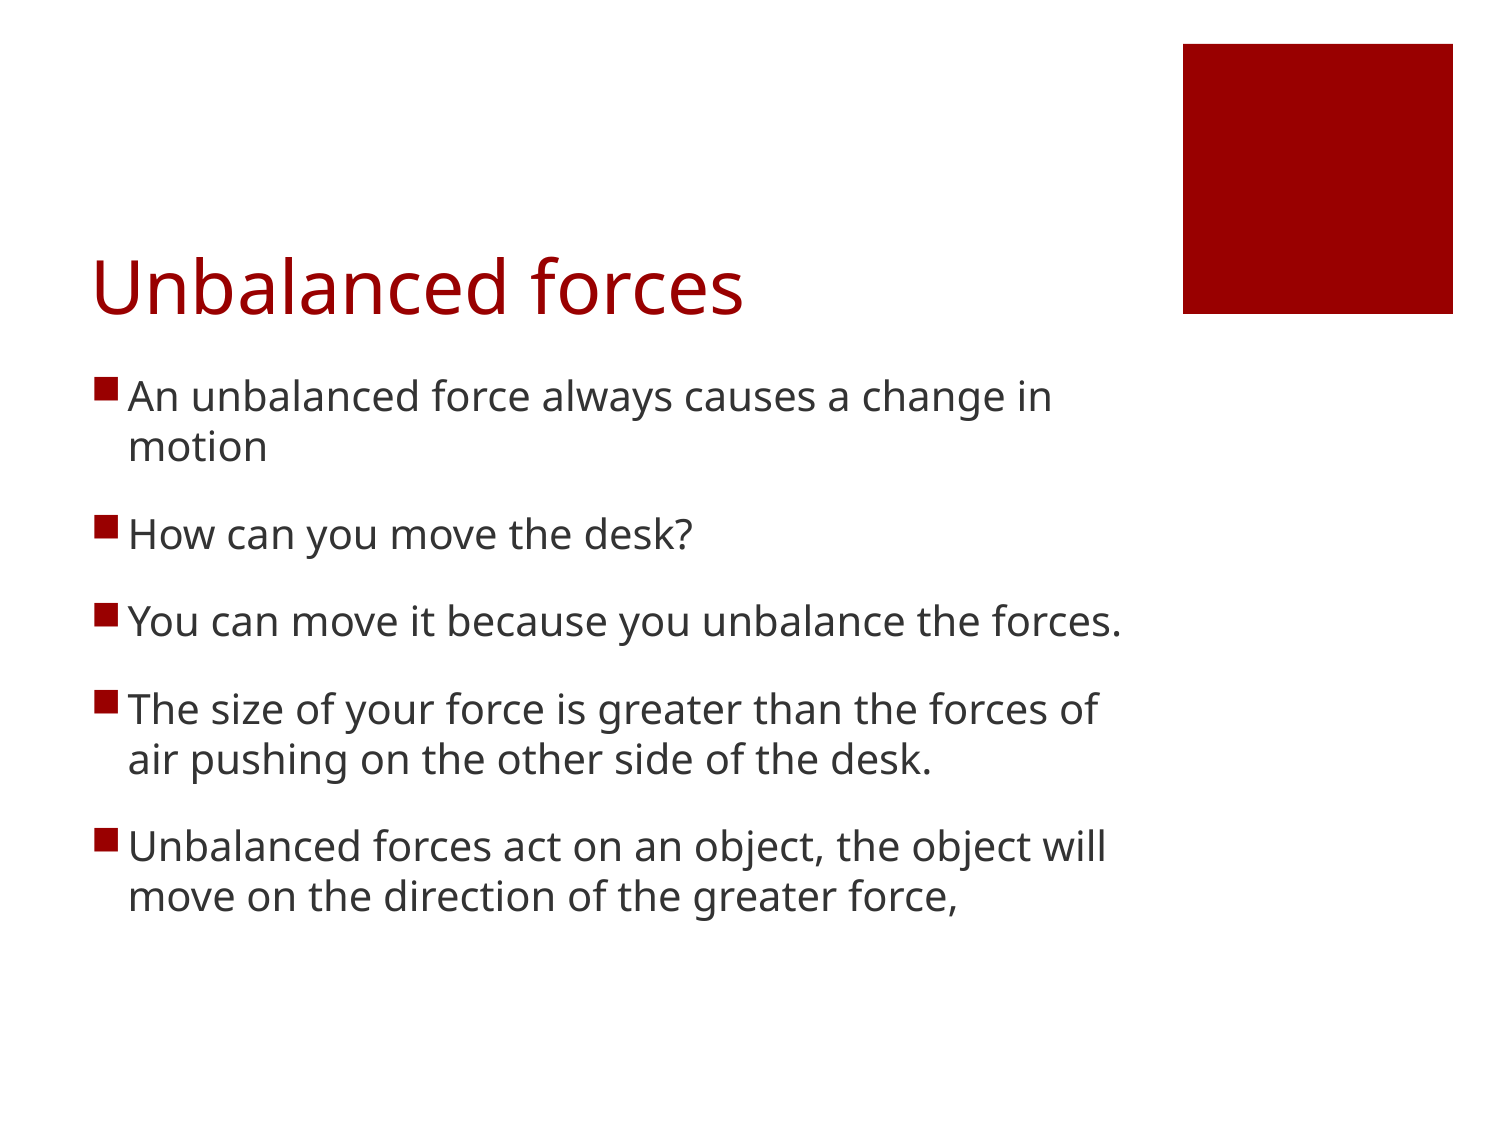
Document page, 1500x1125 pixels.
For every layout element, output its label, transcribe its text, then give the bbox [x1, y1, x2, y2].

title Unbalanced forces [75, 149, 1143, 338]
list An unbalanced force always causes a change in motion How can you move the desk? You can move it because you unbalance the forces. The size of your force is greater than the forces of air pushing on the other side of the desk. Unbalanced forces act on an object, the object will move on the direction of the greater force, [75, 362, 1143, 1005]
